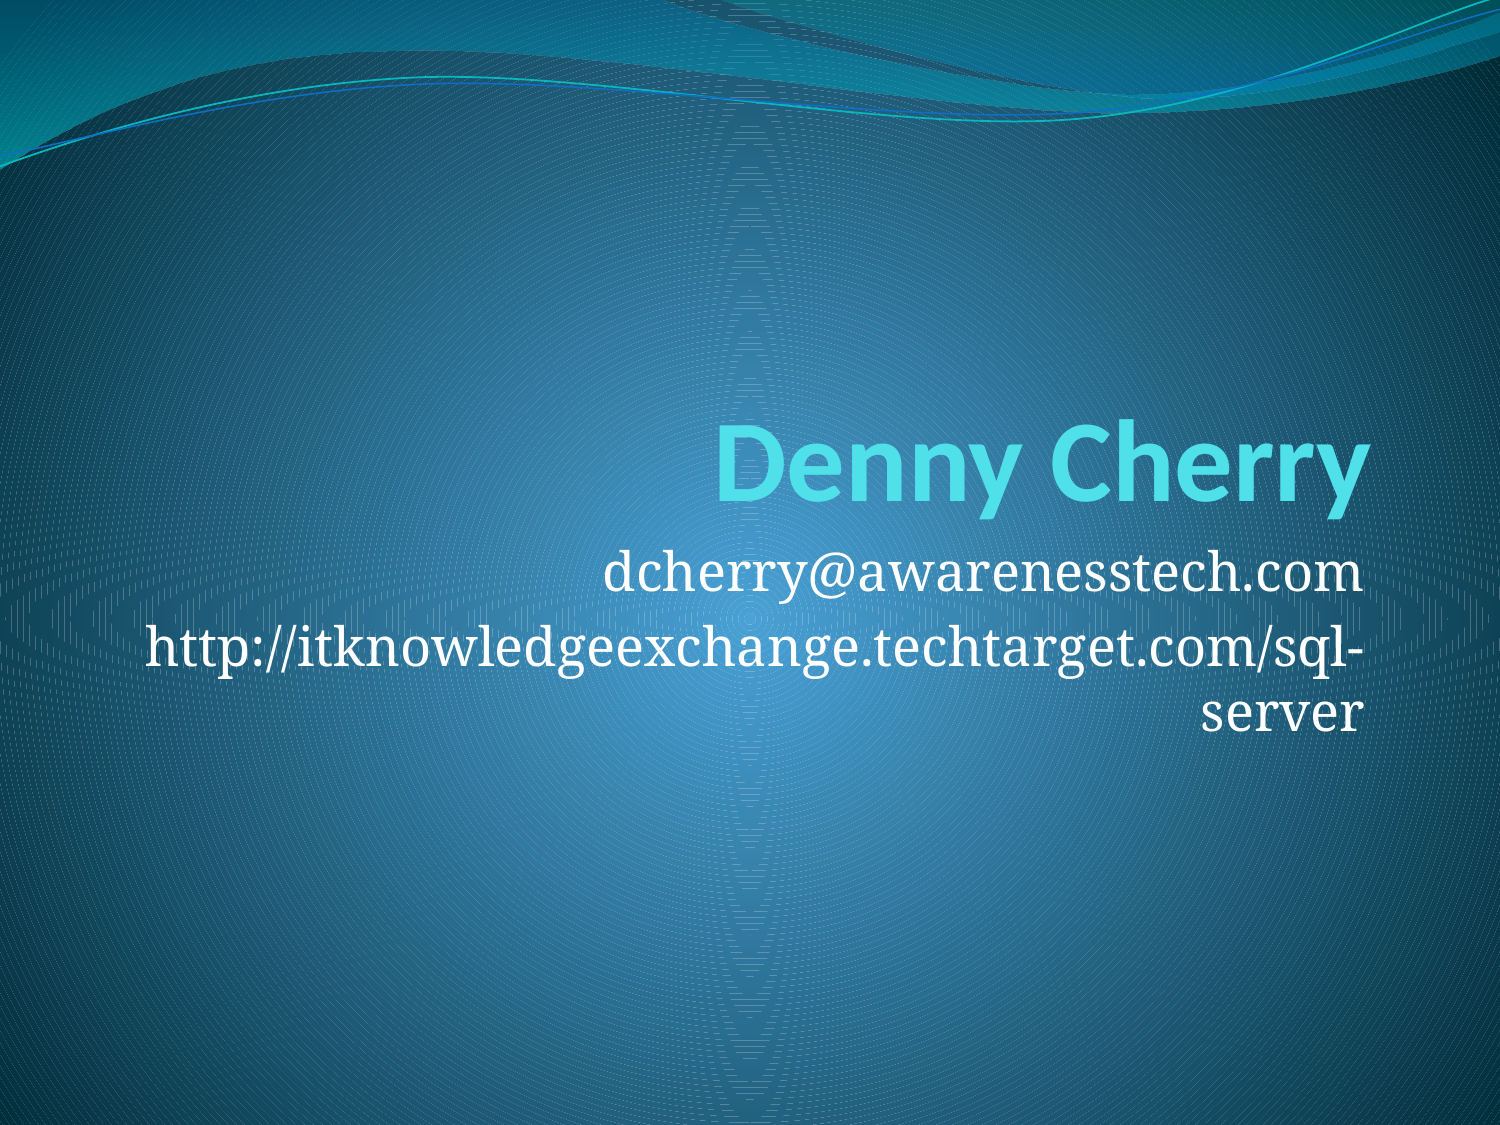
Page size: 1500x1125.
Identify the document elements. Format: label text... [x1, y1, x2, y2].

title Denny Cherry [87, 224, 1376, 525]
subtitle dcherry@awarenesstech.com http://itknowledgeexchange.techtarget.com/sql-server [87, 529, 1376, 725]
